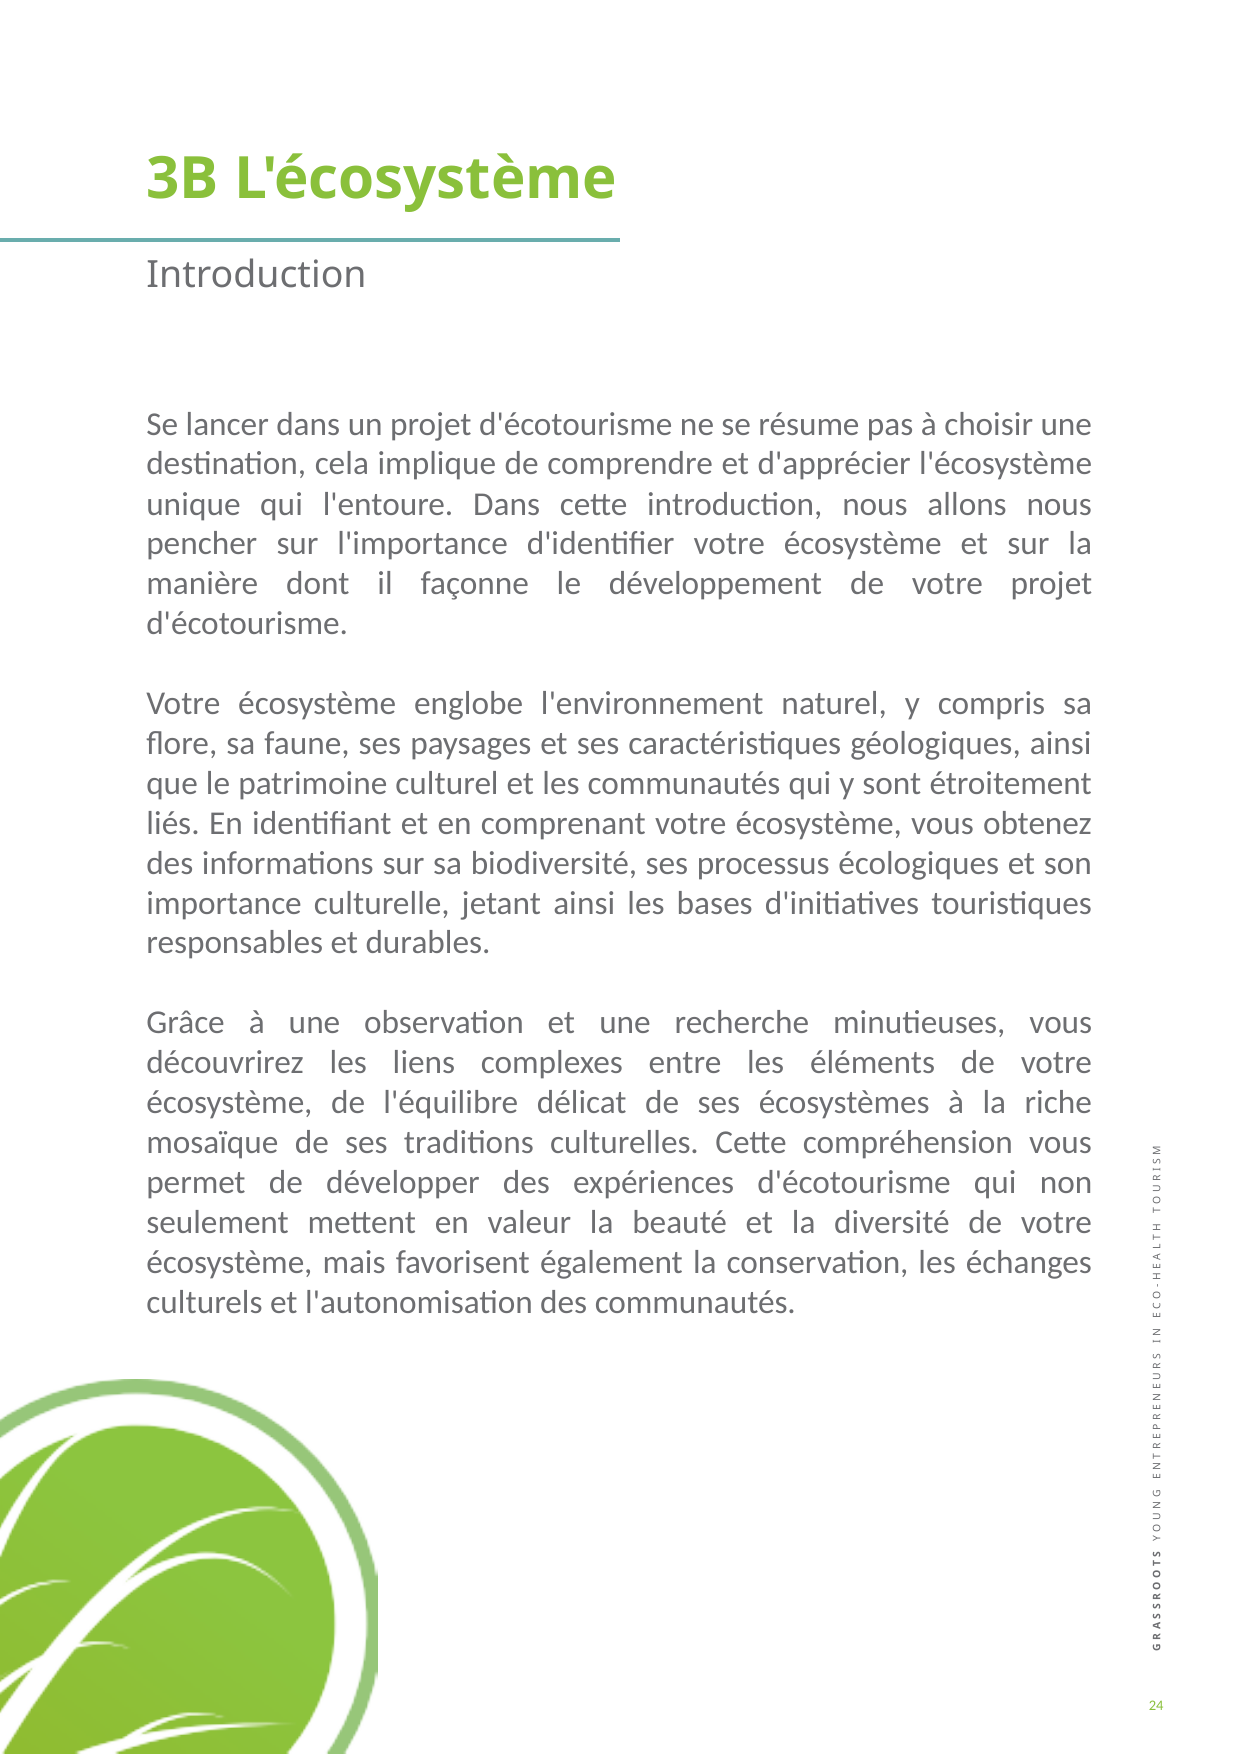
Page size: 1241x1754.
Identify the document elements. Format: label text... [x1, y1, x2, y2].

list Se lancer dans un projet d'écotourisme ne se résume pas à choisir une destination, cela implique de comprendre et d'apprécier l'écosystème unique qui l'entoure. Dans cette introduction, nous allons nous pencher sur l'importance d'identifier votre écosystème et sur la manière dont il façonne le développement de votre projet d'écotourisme. Votre écosystème englobe l'environnement naturel, y compris sa flore, sa faune, ses paysages et ses caractéristiques géologiques, ainsi que le patrimoine culturel et les communautés qui y sont étroitement liés. En identifiant et en comprenant votre écosystème, vous obtenez des informations sur sa biodiversité, ses processus écologiques et son importance culturelle, jetant ainsi les bases d'initiatives touristiques responsables et durables. Grâce à une observation et une recherche minutieuses, vous découvrirez les liens complexes entre les éléments de votre écosystème, de l'équilibre délicat de ses écosystèmes à la riche mosaïque de ses traditions culturelles. Cette compréhension vous permet de développer des expériences d'écotourisme qui non seulement mettent en valeur la beauté et la diversité de votre écosystème, mais favorisent également la conservation, les échanges culturels et l'autonomisation des communautés. [131, 394, 1109, 1609]
list Introduction [131, 242, 1109, 371]
slide_number 24 [1125, 1666, 1187, 1743]
list 3B L'écosystème [131, 132, 1109, 242]
text_box [320, 615, 351, 664]
